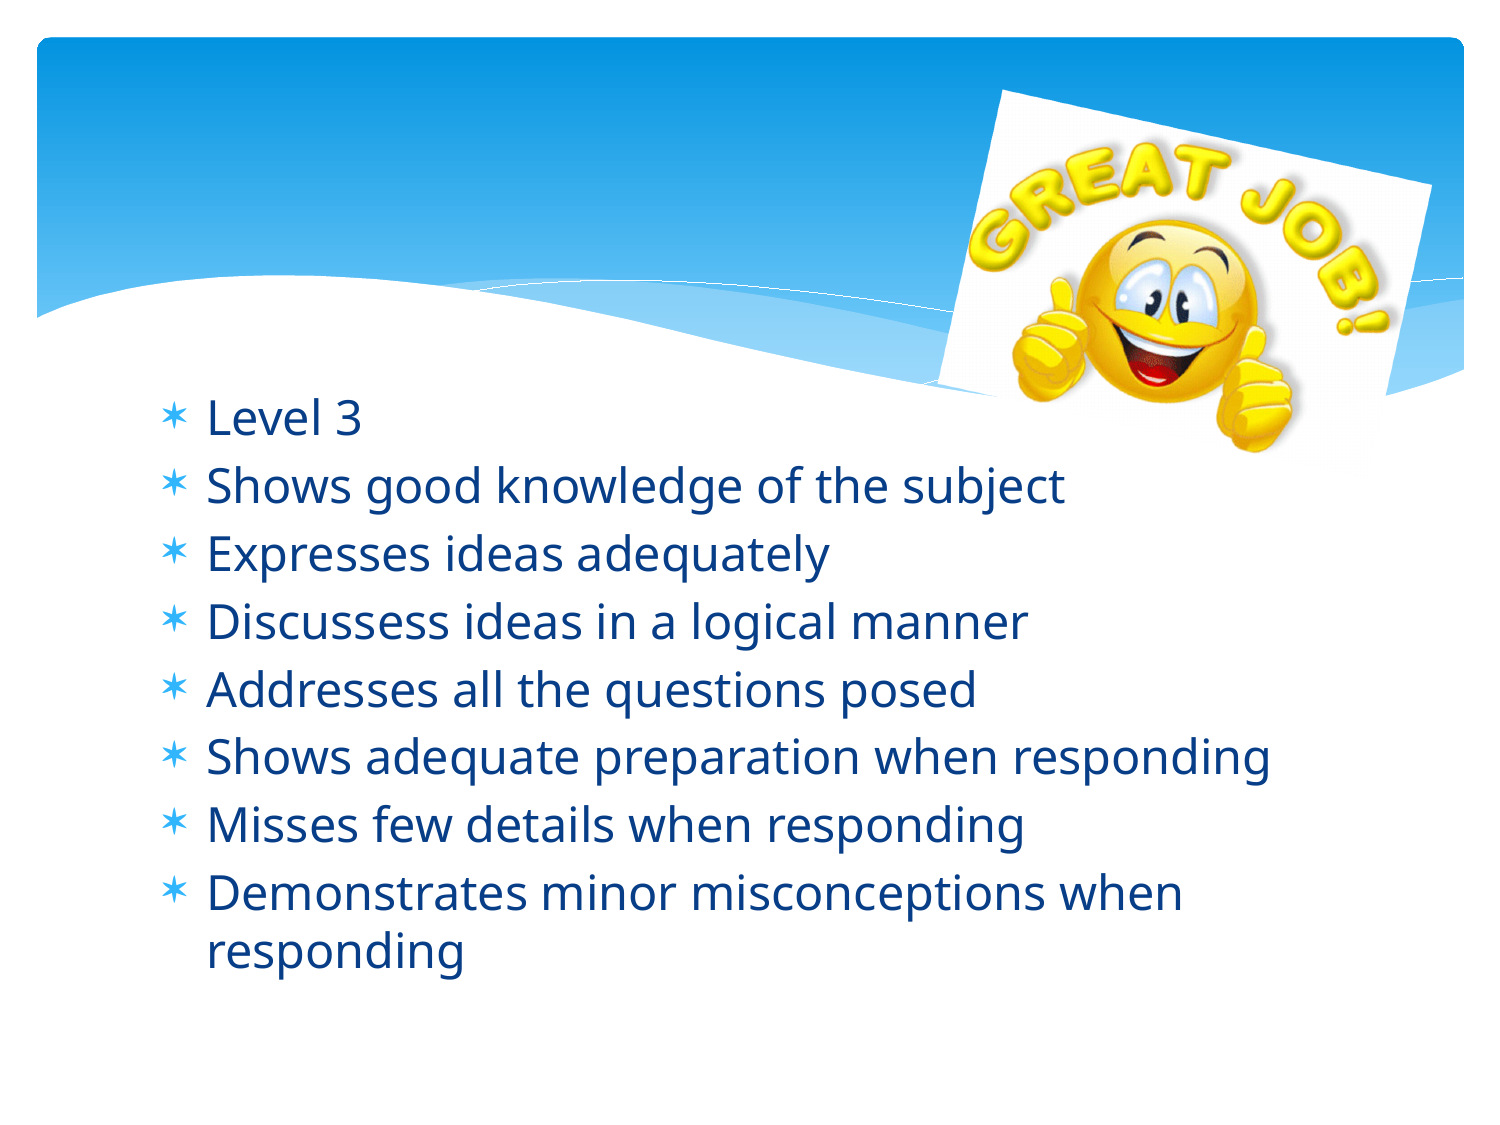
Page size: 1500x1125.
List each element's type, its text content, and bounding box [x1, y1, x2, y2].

picture [938, 90, 1431, 478]
list Level 3 Shows good knowledge of the subject Expresses ideas adequately Discussess ideas in a logical manner Addresses all the questions posed Shows adequate preparation when responding Misses few details when responding Demonstrates minor misconceptions when responding [147, 379, 1363, 988]
title [75, 55, 1425, 261]
